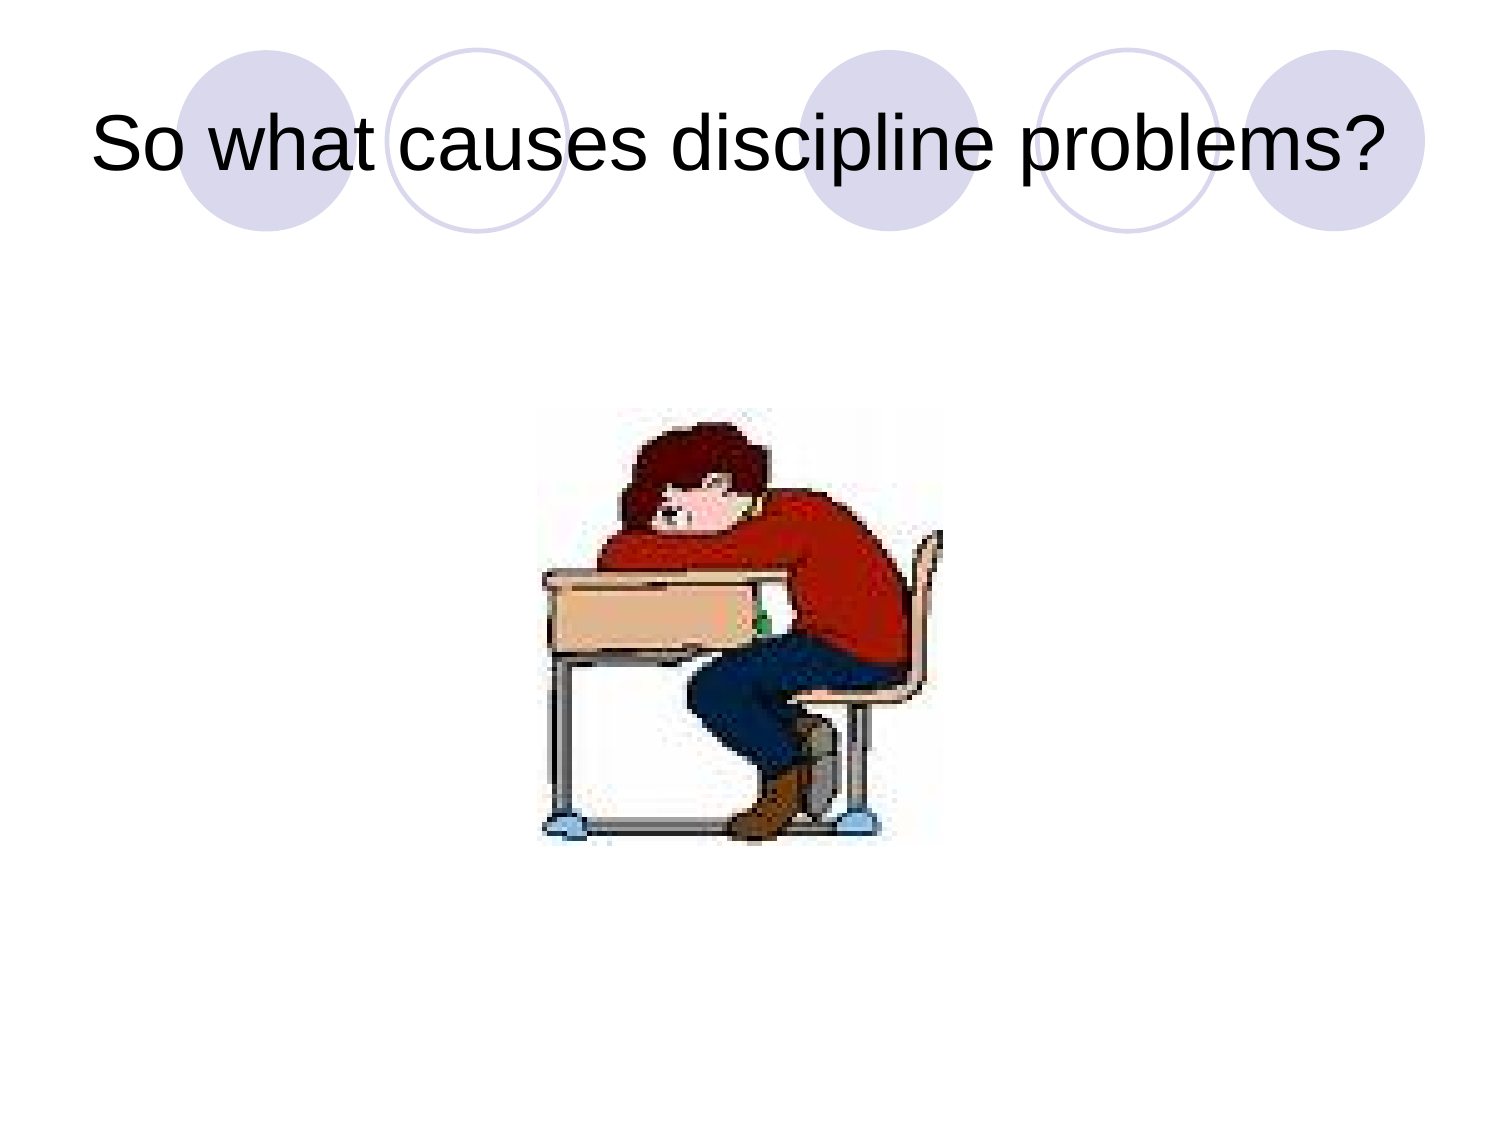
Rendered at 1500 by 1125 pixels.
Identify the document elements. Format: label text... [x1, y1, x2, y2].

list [537, 408, 943, 847]
title So what causes discipline problems? [74, 44, 1426, 233]
